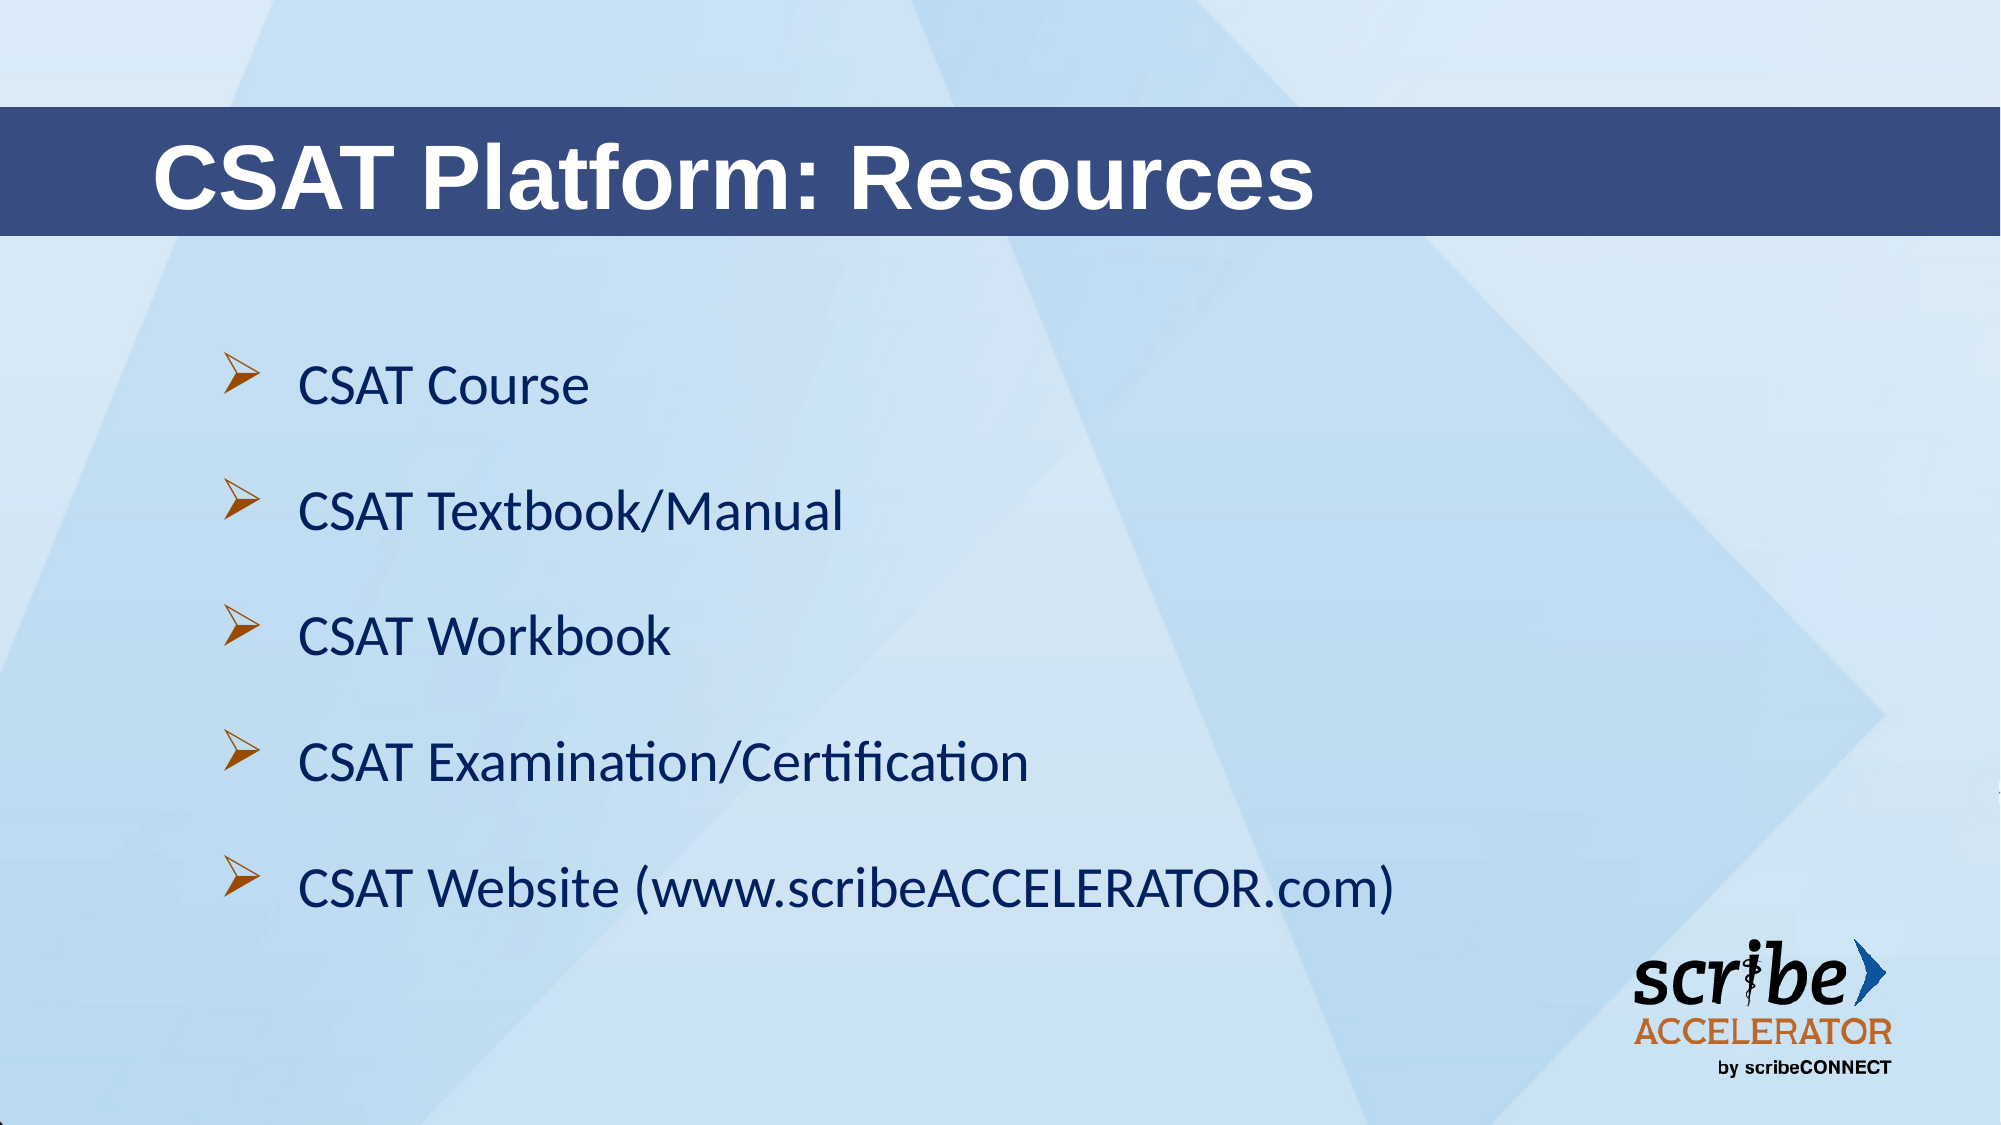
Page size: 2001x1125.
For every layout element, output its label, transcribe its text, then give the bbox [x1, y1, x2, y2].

picture [0, 236, 2001, 1125]
title CSAT Platform: Resources [137, 70, 1863, 289]
picture [0, 0, 2001, 107]
list CSAT Course CSAT Textbook/Manual CSAT Workbook CSAT Examination/Certification CSAT Website (www.scribeACCELERATOR.com) [195, 295, 1655, 1010]
text_box [1759, 956, 2000, 1125]
